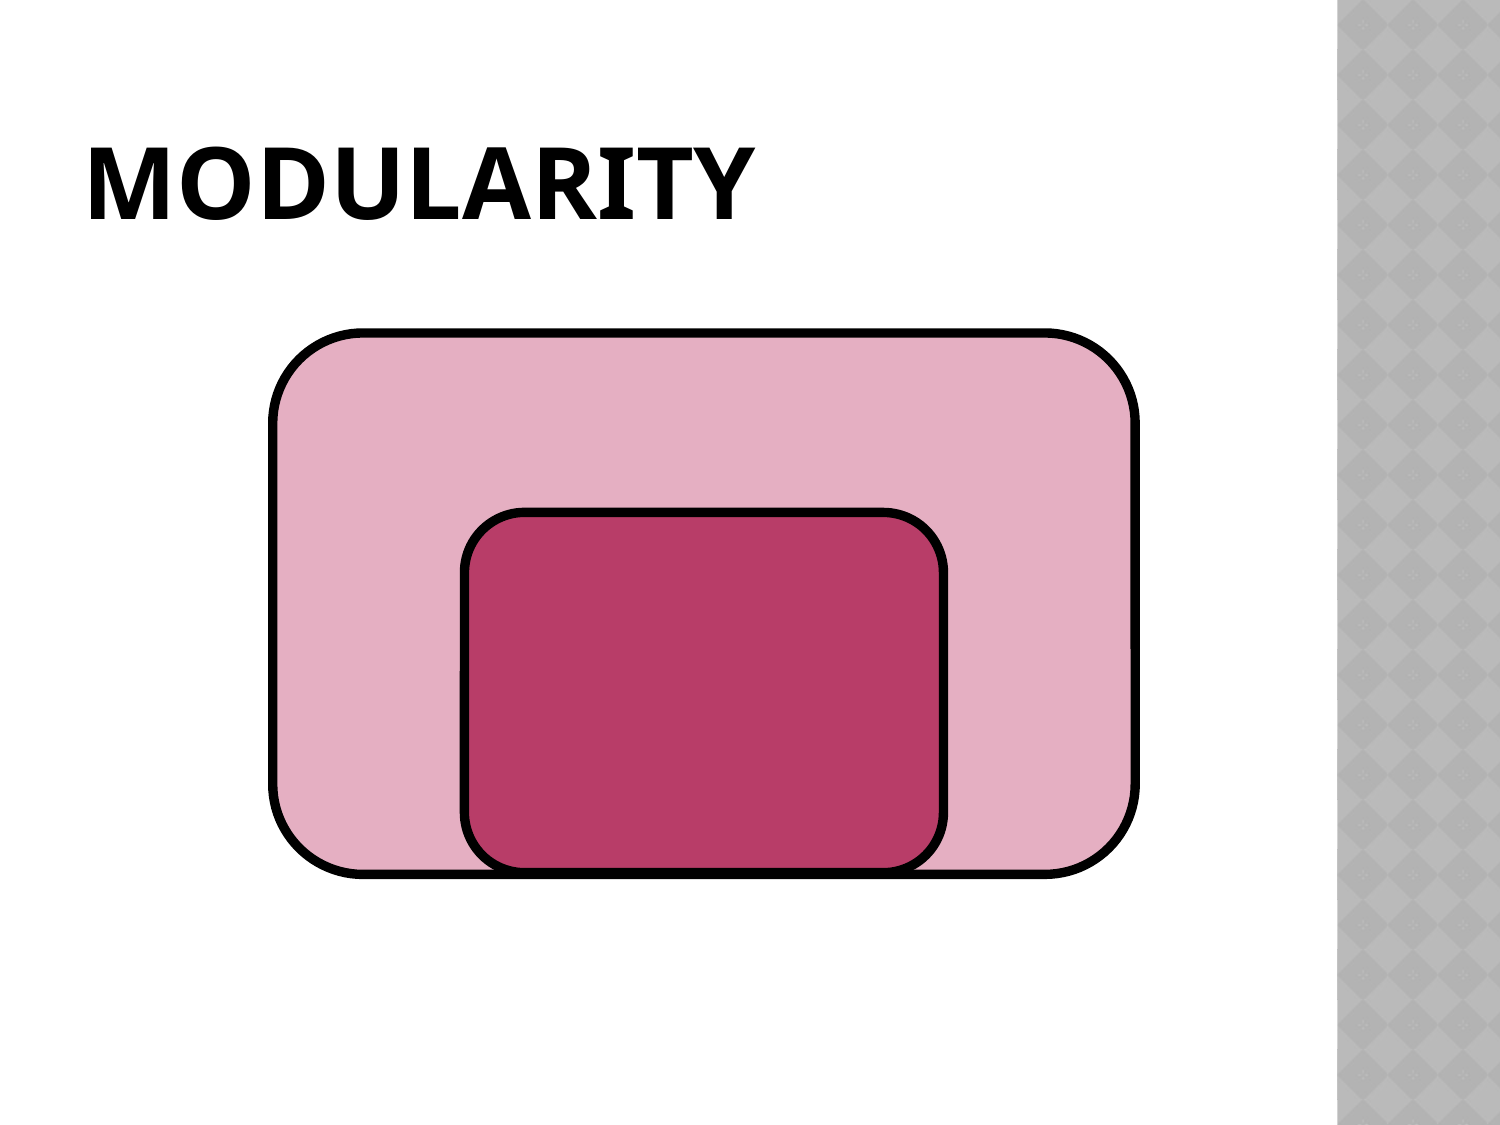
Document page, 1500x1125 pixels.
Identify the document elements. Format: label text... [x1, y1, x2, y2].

text_box [461, 509, 947, 876]
text_box [269, 329, 1139, 878]
title Modularity [75, 52, 1263, 240]
